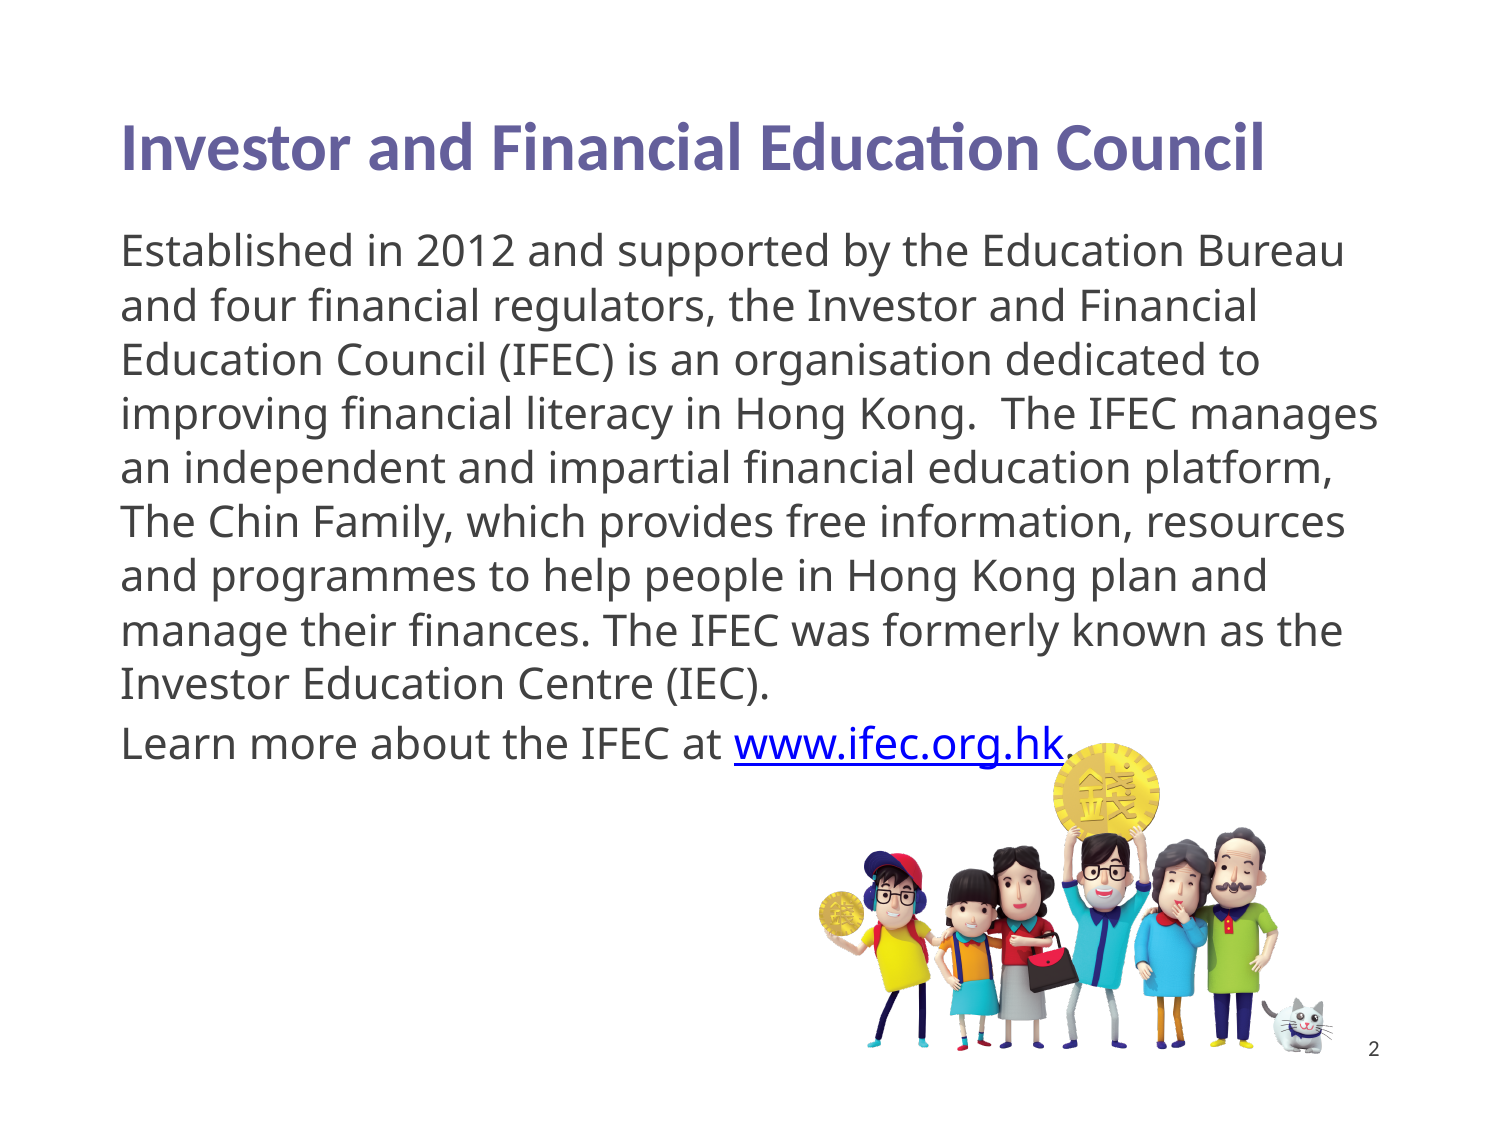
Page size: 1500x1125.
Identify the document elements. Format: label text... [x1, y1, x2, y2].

slide_number 2 [1358, 1035, 1381, 1062]
list Established in 2012 and supported by the Education Bureau and four financial regulators, the Investor and Financial Education Council (IFEC) is an organisation dedicated to improving financial literacy in Hong Kong. The IFEC manages an independent and impartial financial education platform, The Chin Family, which provides free information, resources and programmes to help people in Hong Kong plan and manage their finances. The IFEC was formerly known as the Investor Education Centre (IEC). Learn more about the IFEC at www.ifec.org.hk. [119, 222, 1381, 936]
list Investor and Financial Education Council [119, 113, 1382, 222]
picture [797, 721, 1349, 1077]
